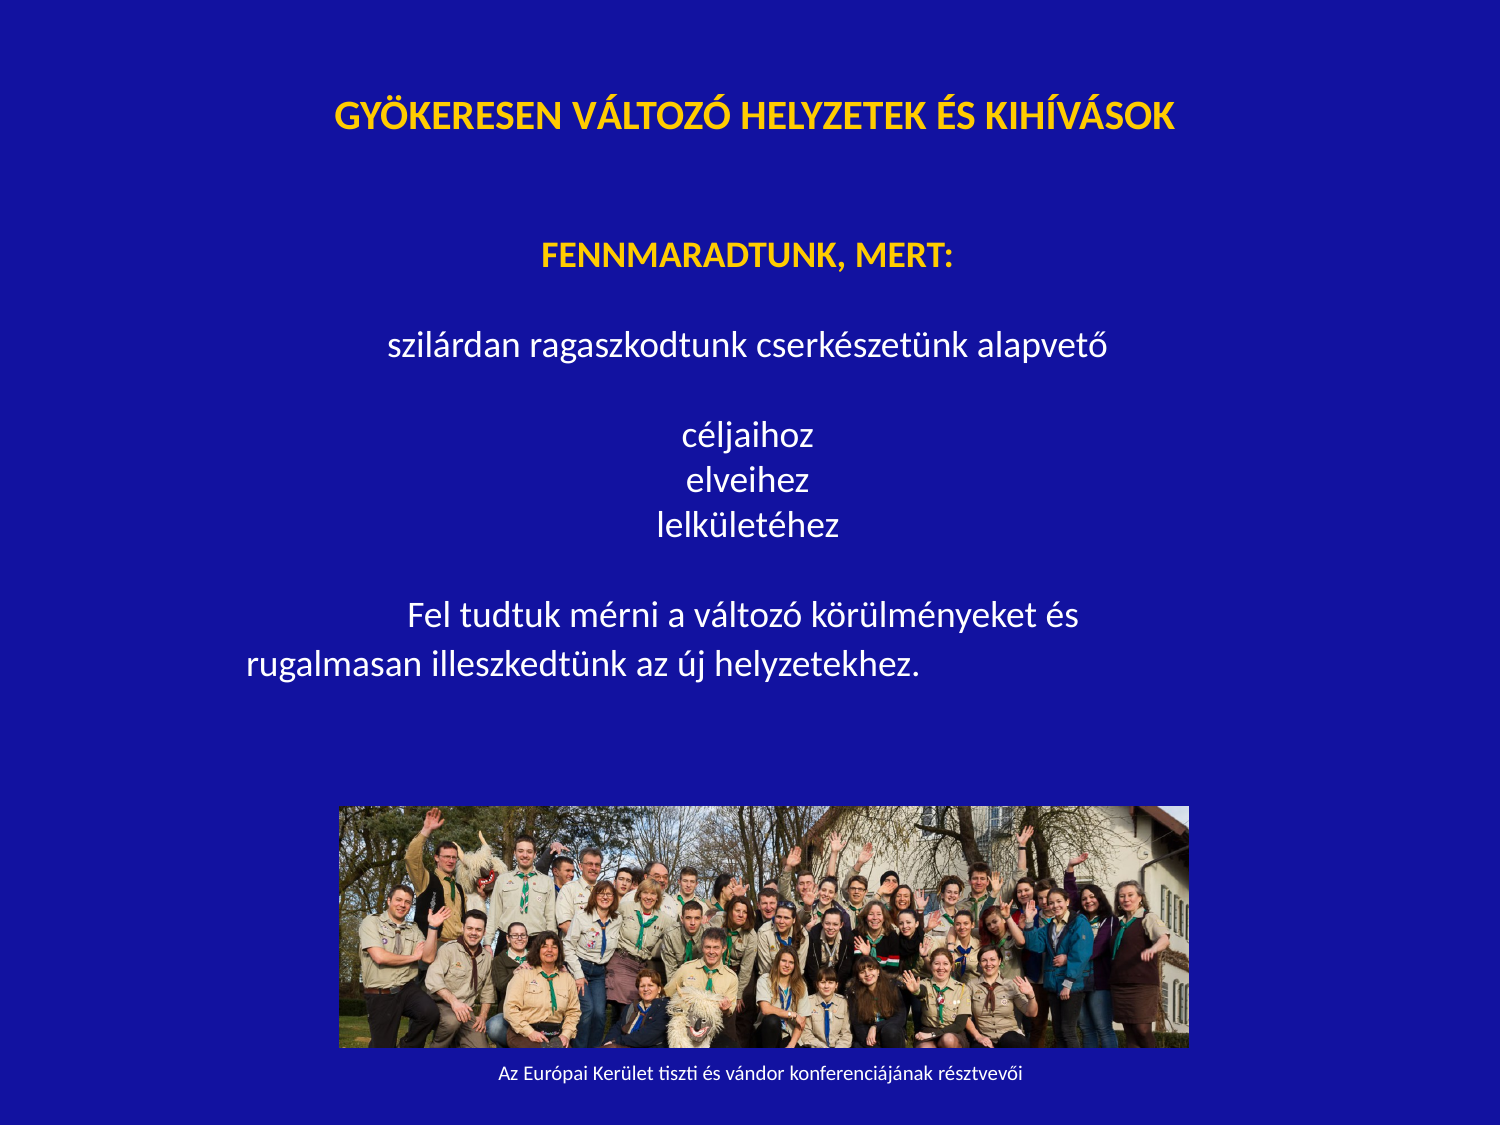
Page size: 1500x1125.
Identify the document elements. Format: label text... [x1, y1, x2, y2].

text_box FENNMARADTUNK, MERT: szilárdan ragaszkodtunk cserkészetünk alapvető céljaihoz elveihez lelkületéhez Fel tudtuk mérni a változó körülményeket és rugalmasan illeszkedtünk az új helyzetekhez. [175, 222, 1321, 743]
text_box GYÖKERESEN VÁLTOZÓ HELYZETEK ÉS KIHÍVÁSOK [248, 80, 1261, 146]
text_box Az Európai Kerület tiszti és vándor konferenciájának résztvevői [483, 1056, 1039, 1092]
picture [339, 805, 1189, 1049]
